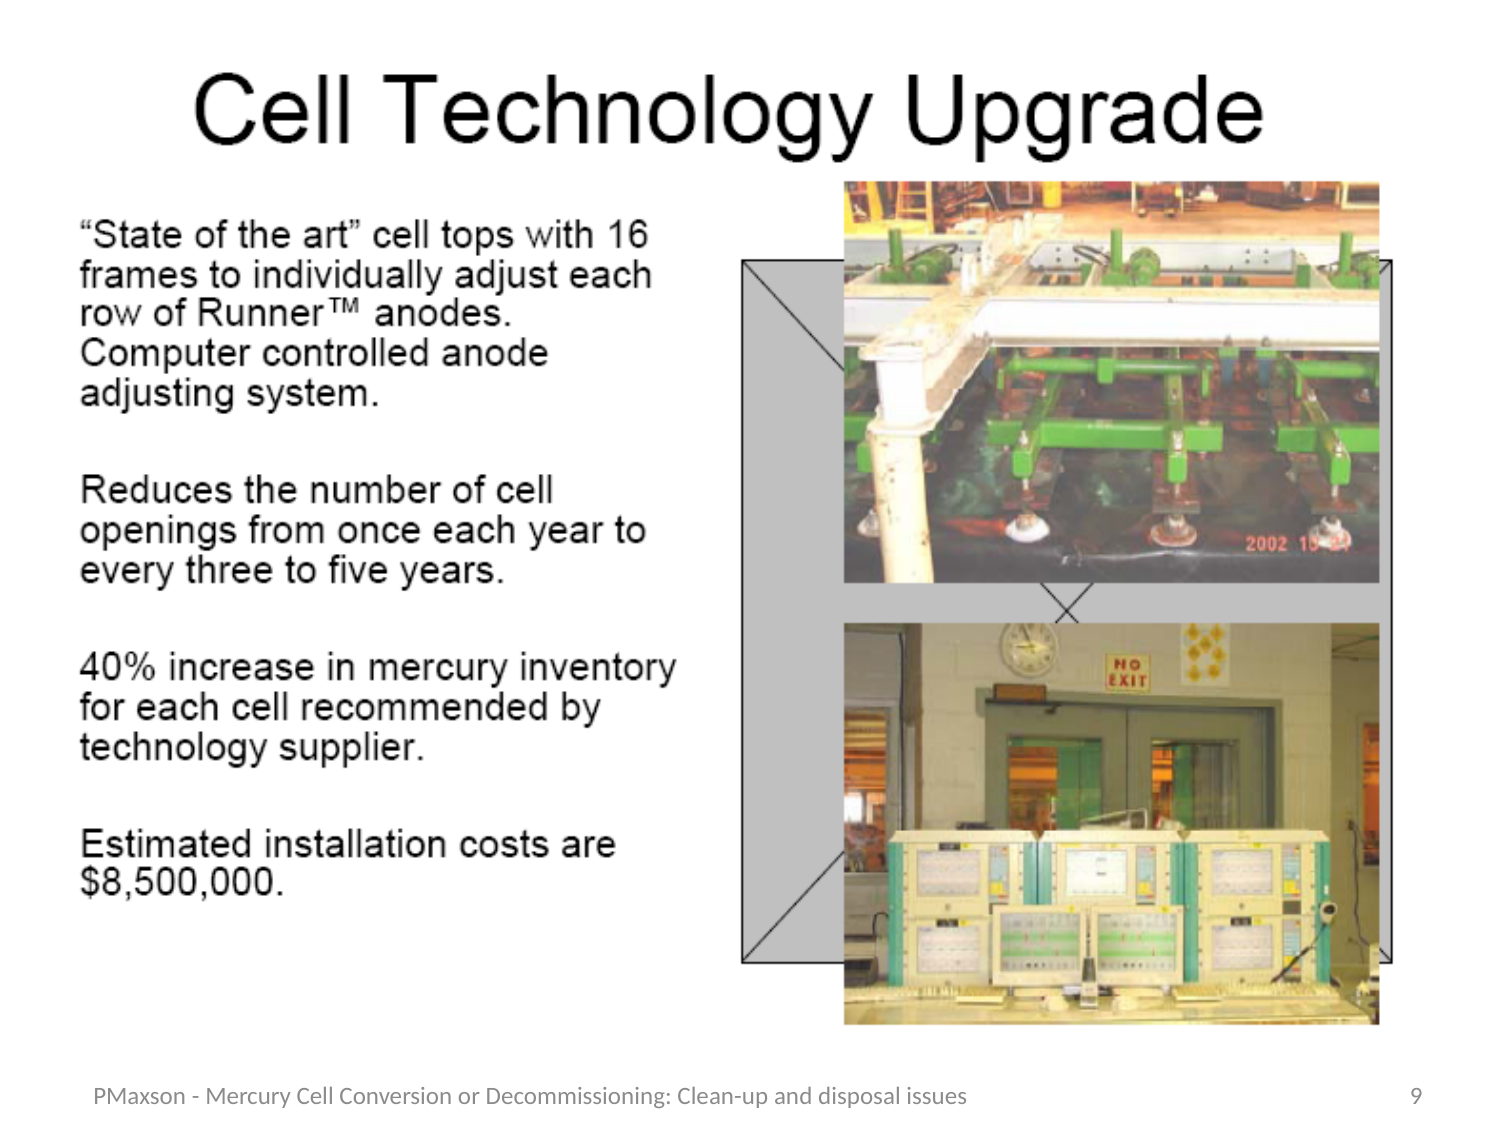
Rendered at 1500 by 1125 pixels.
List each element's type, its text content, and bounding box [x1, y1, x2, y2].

footer PMaxson - Mercury Cell Conversion or Decommissioning: Clean-up and disposal issues [75, 1065, 988, 1125]
picture [33, 37, 1416, 1051]
slide_number 9 [1074, 1065, 1438, 1125]
